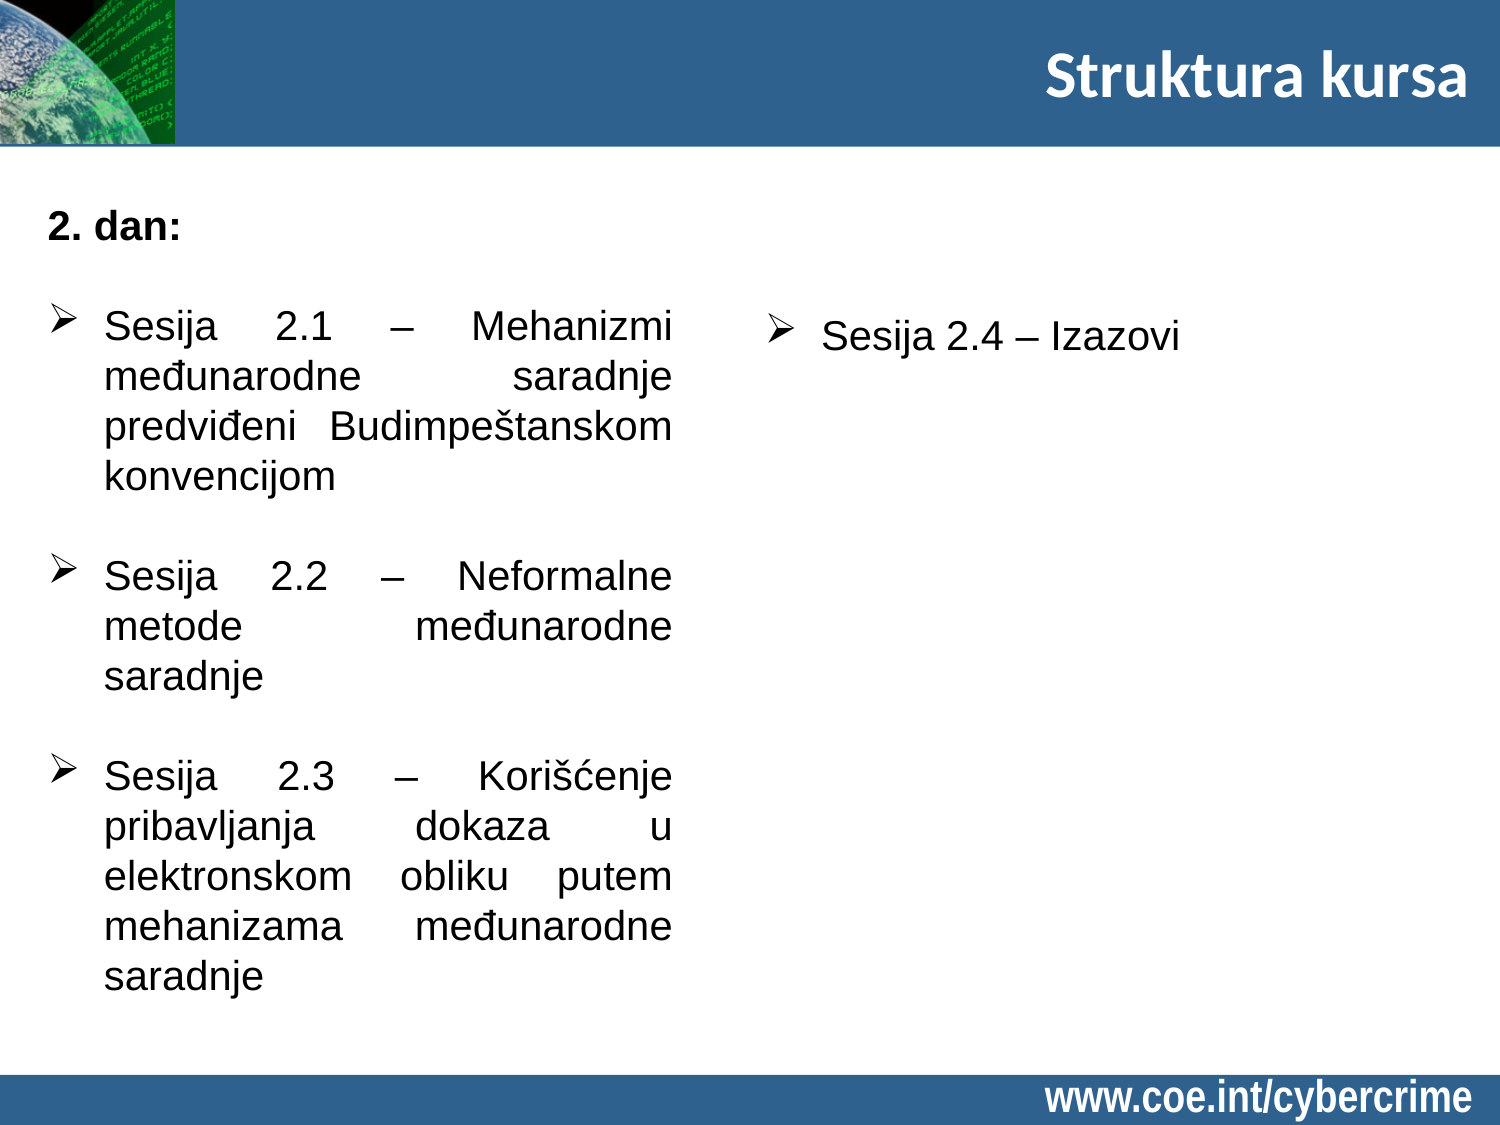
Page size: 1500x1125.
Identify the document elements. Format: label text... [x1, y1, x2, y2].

text_box Struktura kursa [177, 0, 1500, 149]
text_box Sesija 2.4 – Izazovi [749, 191, 1457, 367]
text_box [0, 1073, 1030, 1125]
picture [0, 0, 175, 144]
text_box www.coe.int/cybercrime [1030, 1059, 1500, 1125]
text_box 2. dan: Sesija 2.1 – Mehanizmi međunarodne saradnje predviđeni Budimpeštanskom konvencijom Sesija 2.2 – Neformalne metode međunarodne saradnje Sesija 2.3 – Korišćenje pribavljanja dokaza u elektronskom obliku putem mehanizama međunarodne saradnje [32, 191, 688, 1007]
